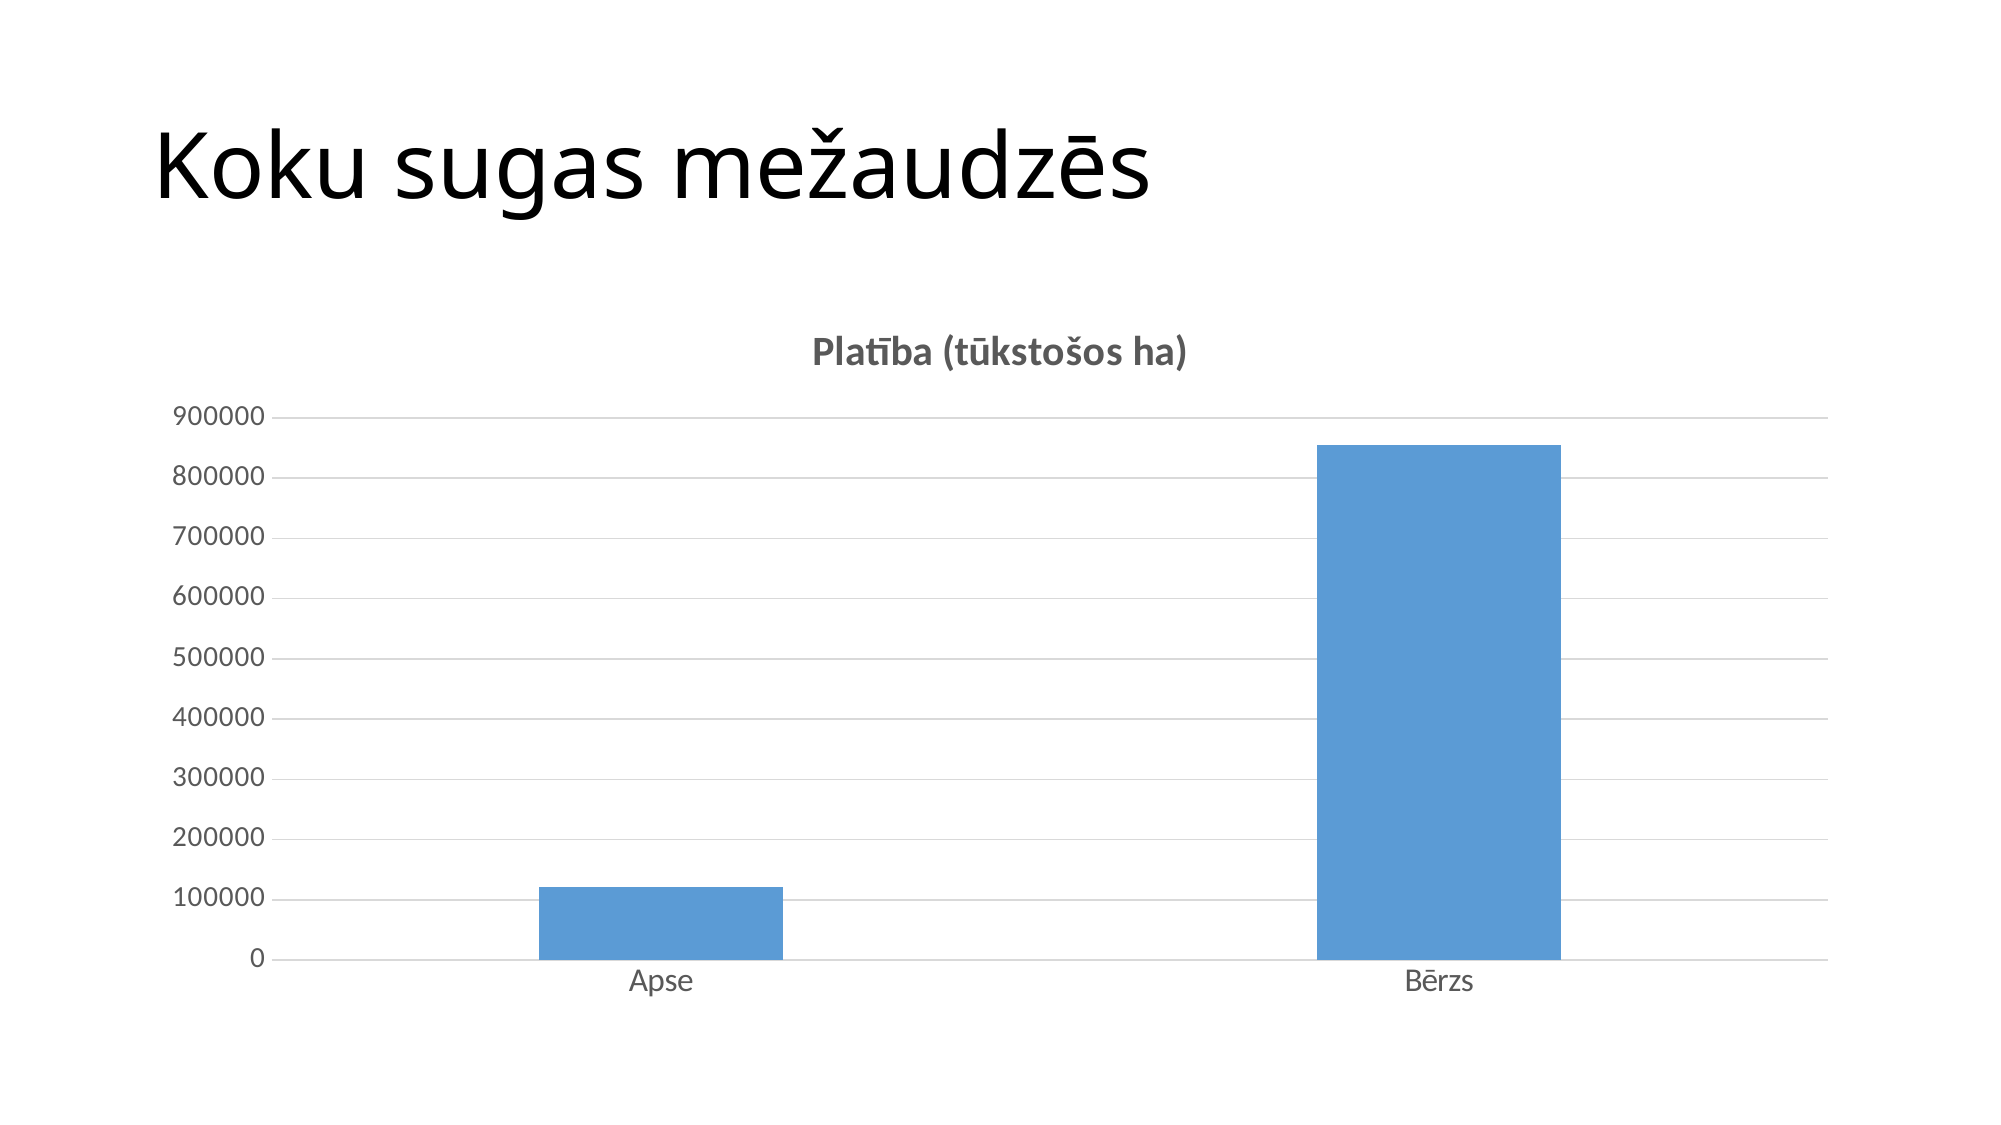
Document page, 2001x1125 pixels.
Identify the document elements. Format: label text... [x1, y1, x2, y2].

chart [137, 299, 1863, 1014]
title Koku sugas mežaudzēs [137, 59, 1863, 278]
